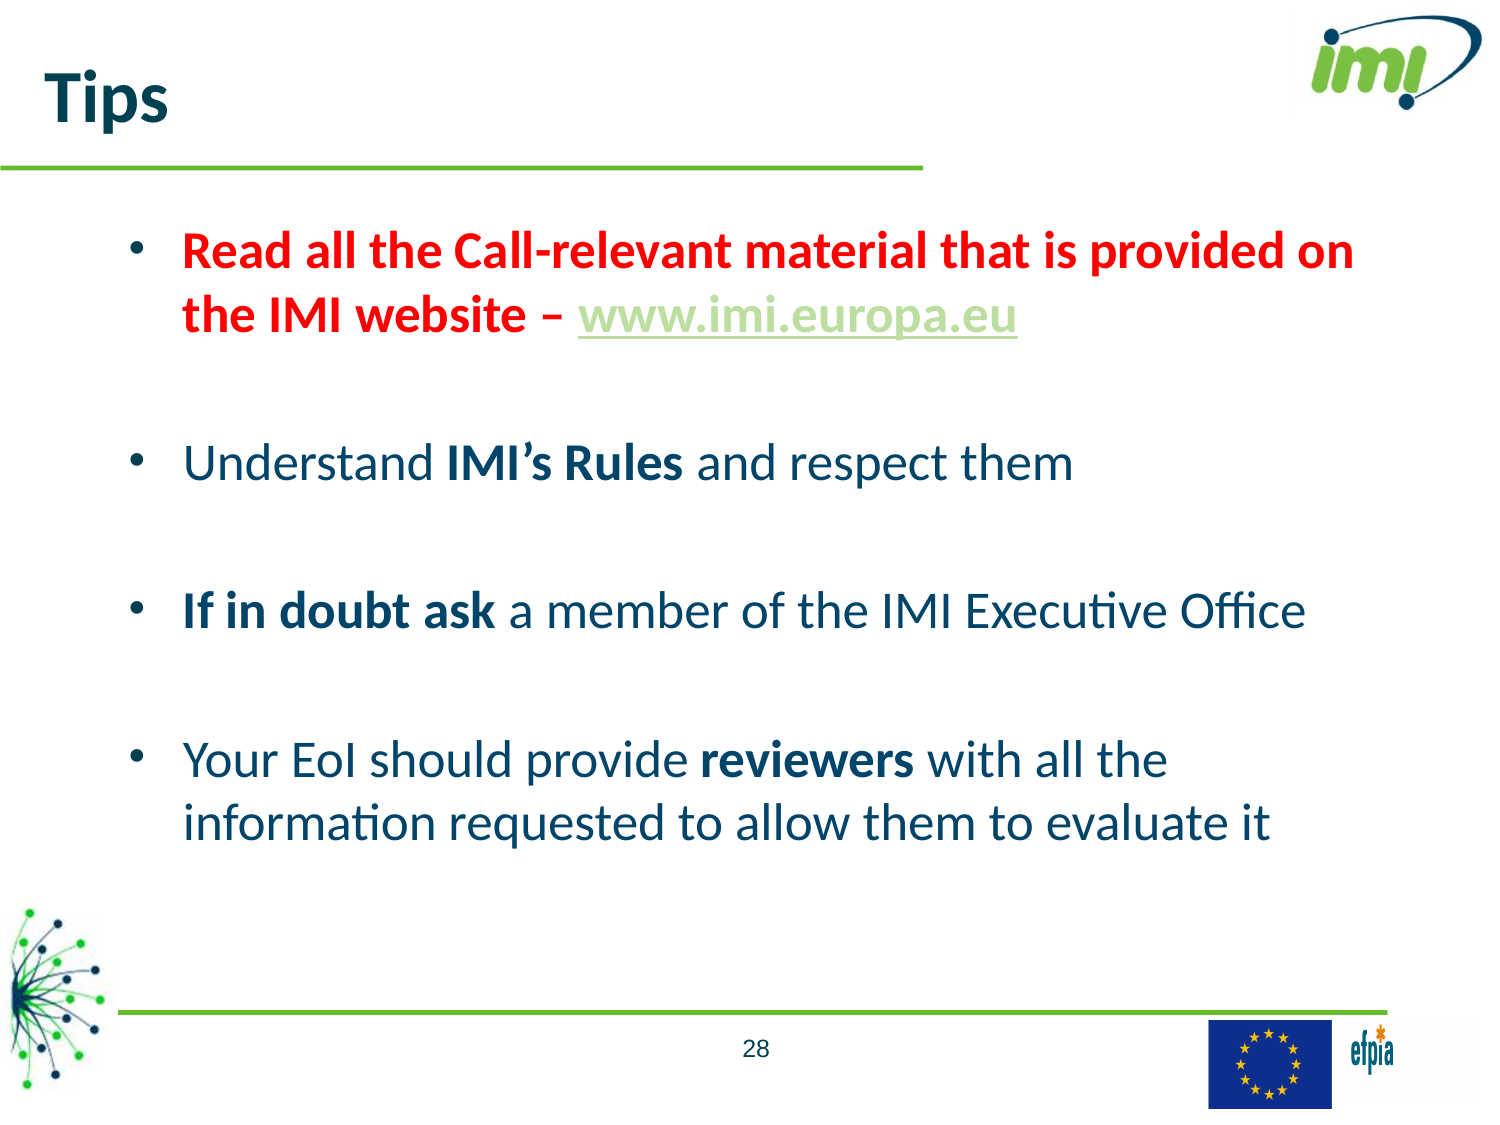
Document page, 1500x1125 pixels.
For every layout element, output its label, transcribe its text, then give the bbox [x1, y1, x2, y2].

list Read all the Call-relevant material that is provided on the IMI website – www.imi.europa.eu Understand IMI’s Rules and respect them If in doubt ask a member of the IMI Executive Office Your EoI should provide reviewers with all the information requested to allow them to evaluate it [112, 208, 1388, 984]
picture [1290, 9, 1486, 118]
picture [0, 855, 118, 1099]
footer 28 [362, 1025, 1150, 1100]
title Tips [29, 42, 1030, 143]
picture [1348, 1020, 1479, 1102]
